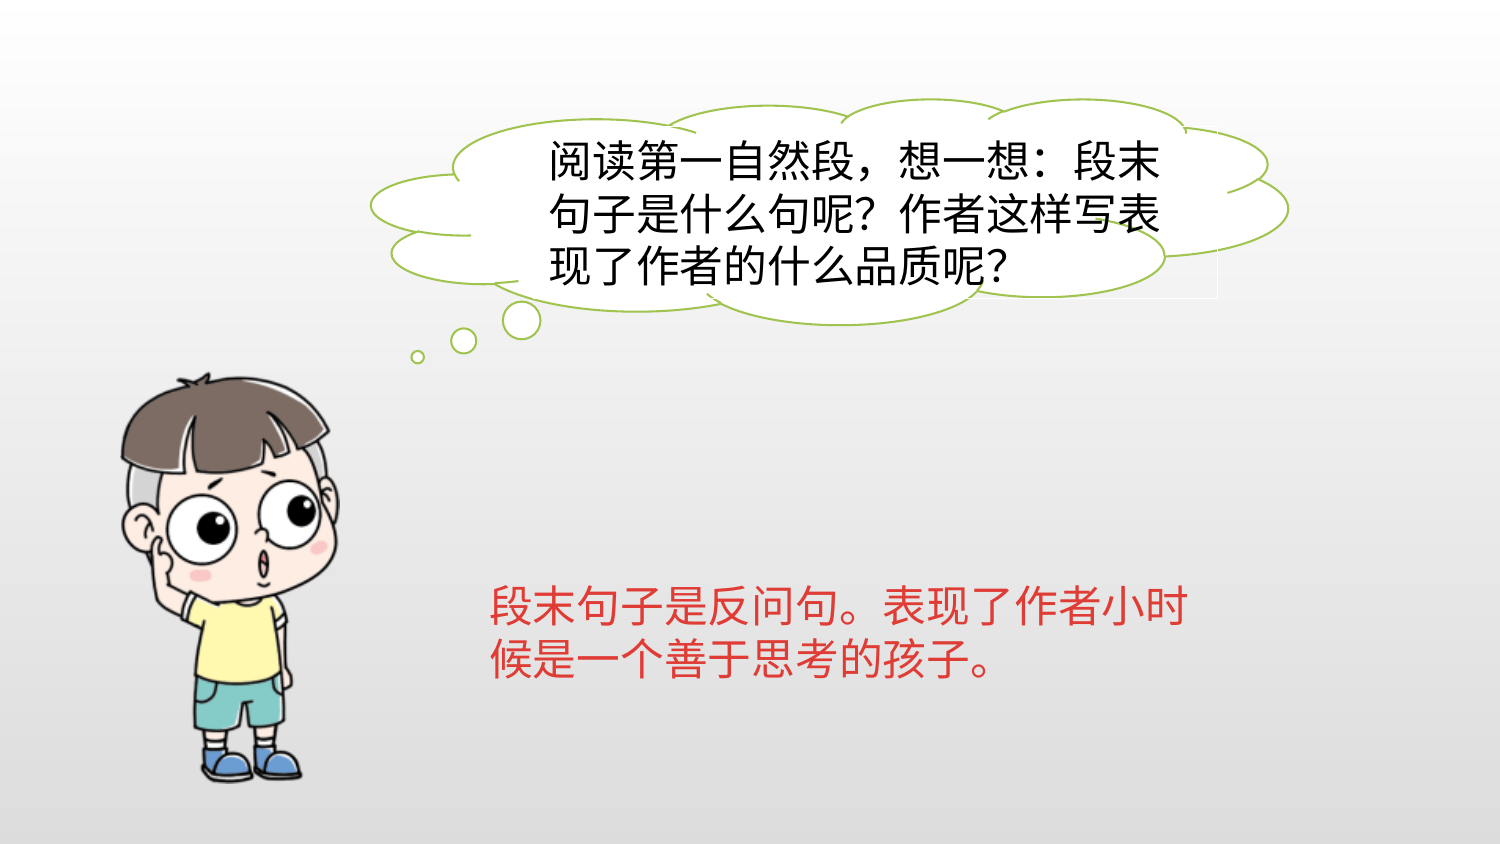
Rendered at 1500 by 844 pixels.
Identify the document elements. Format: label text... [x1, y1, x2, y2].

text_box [371, 98, 1288, 325]
picture [120, 367, 340, 784]
text_box 段末句子是反问句。表现了作者小时候是一个善于思考的孩子。 [477, 573, 1218, 690]
